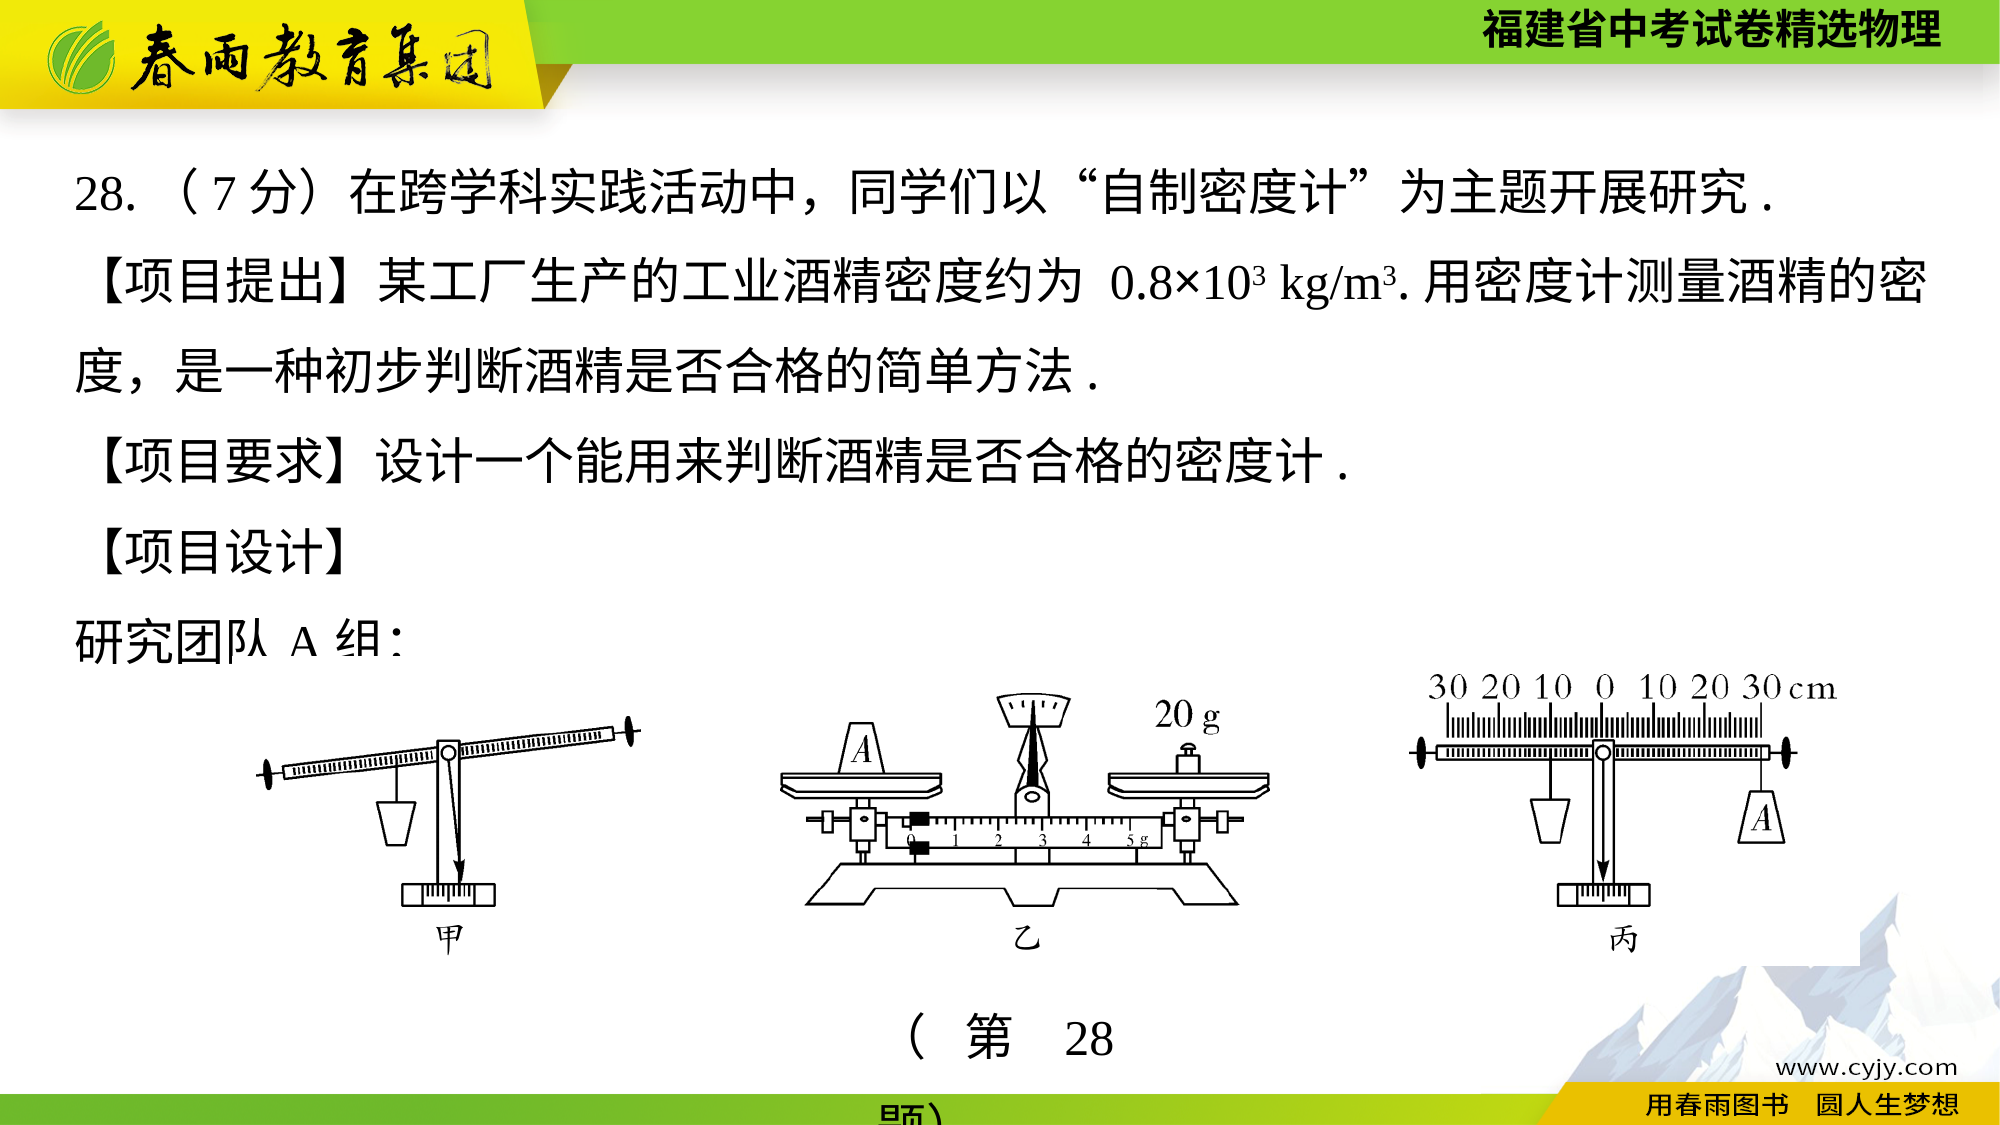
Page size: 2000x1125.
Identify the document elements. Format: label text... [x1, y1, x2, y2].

list 28.（7分）在跨学科实践活动中，同学们以“自制密度计”为主题开展研究. 【项目提出】某工厂生产的工业酒精密度约为 0.8×103 kg/m3.用密度计测量酒精的密度，是一种初步判断酒精是否合格的简单方法. 【项目要求】设计一个能用来判断酒精是否合格的密度计. 【项目设计】 研究团队A组： [59, 122, 1944, 683]
picture [0, 0, 2000, 1125]
text_box （第28题） [861, 977, 1142, 1074]
